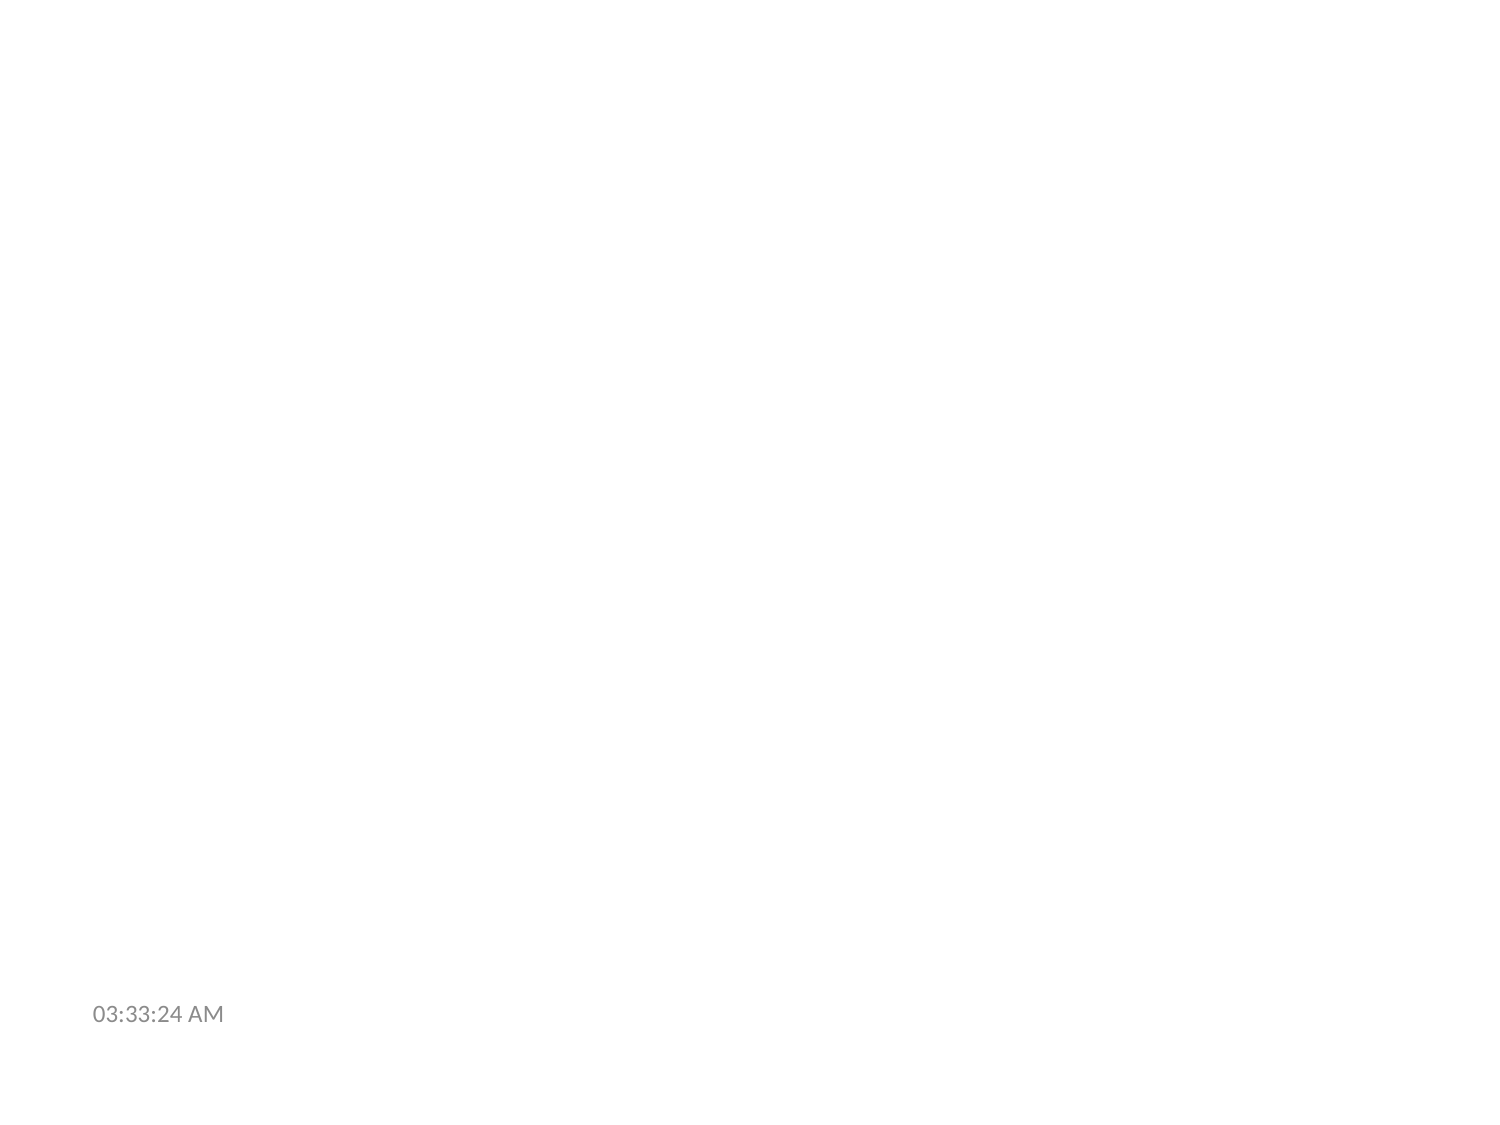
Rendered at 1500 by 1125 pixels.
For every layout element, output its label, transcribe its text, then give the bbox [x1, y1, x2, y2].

text_box 3:35:09 PM [77, 982, 428, 1043]
